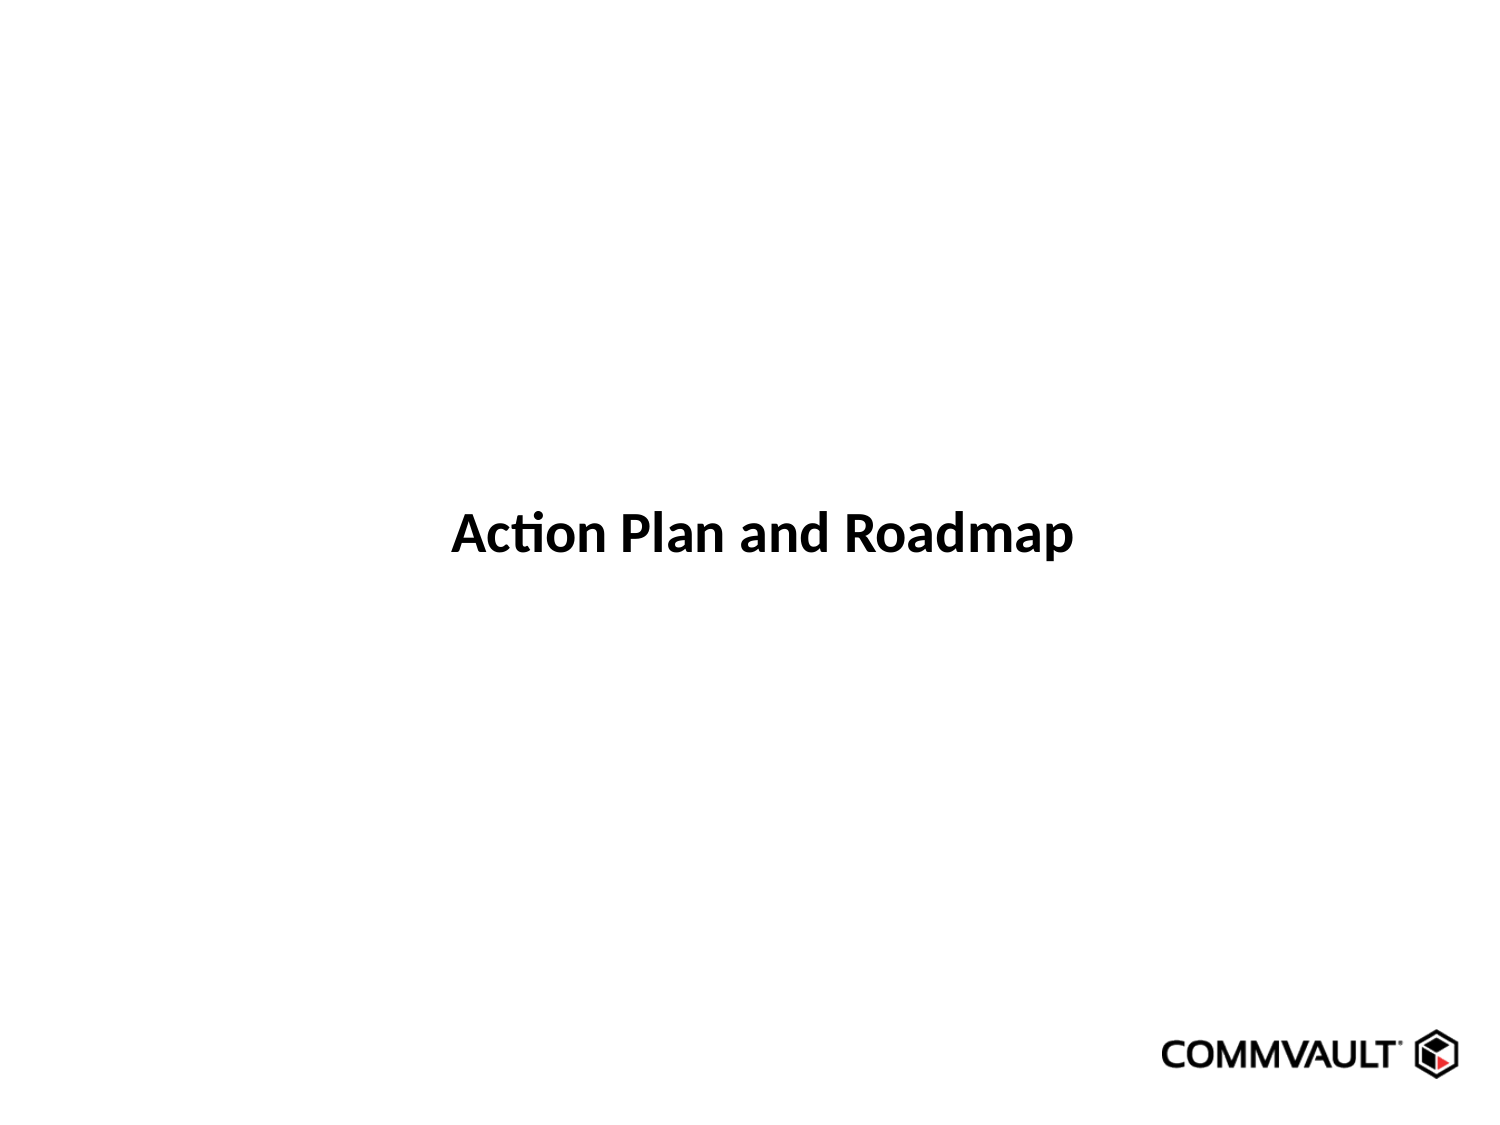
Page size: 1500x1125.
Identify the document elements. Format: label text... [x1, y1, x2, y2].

picture [1162, 1029, 1459, 1079]
list Action Plan and Roadmap [364, 485, 1090, 624]
